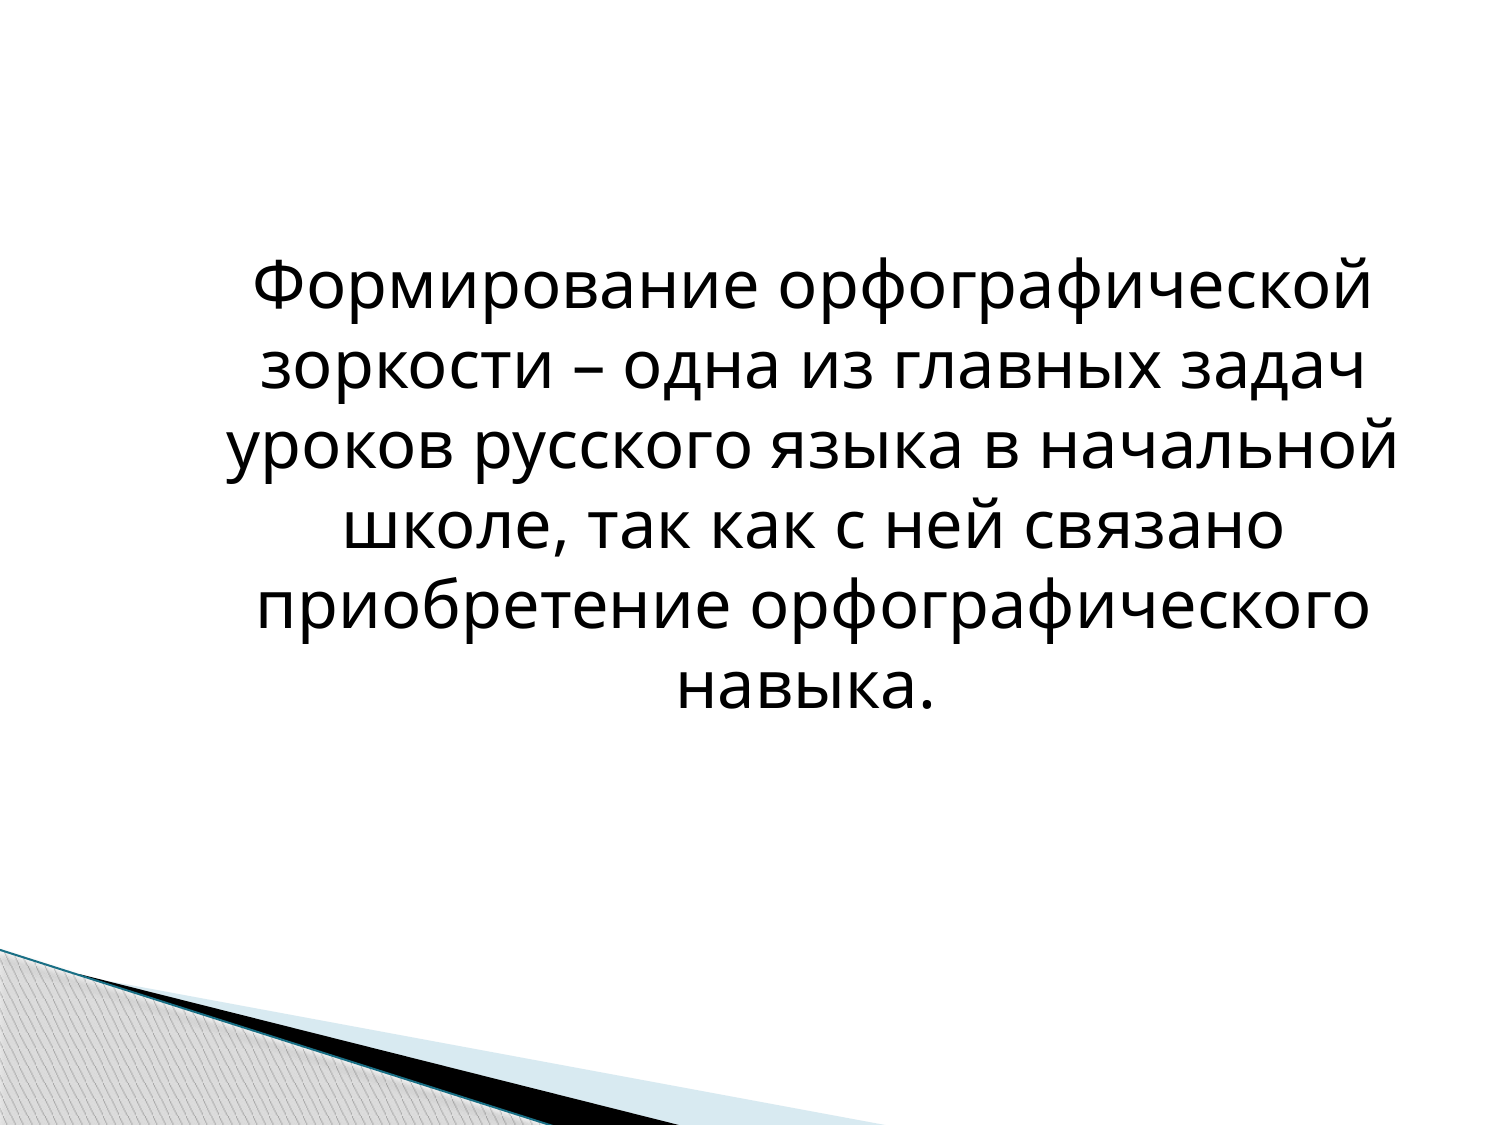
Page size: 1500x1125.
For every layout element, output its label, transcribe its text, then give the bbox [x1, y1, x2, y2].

text_box Формирование орфографической зоркости – одна из главных задач уроков русского языка в начальной школе, так как с ней связано приобретение орфографического навыка. [187, 234, 1442, 809]
